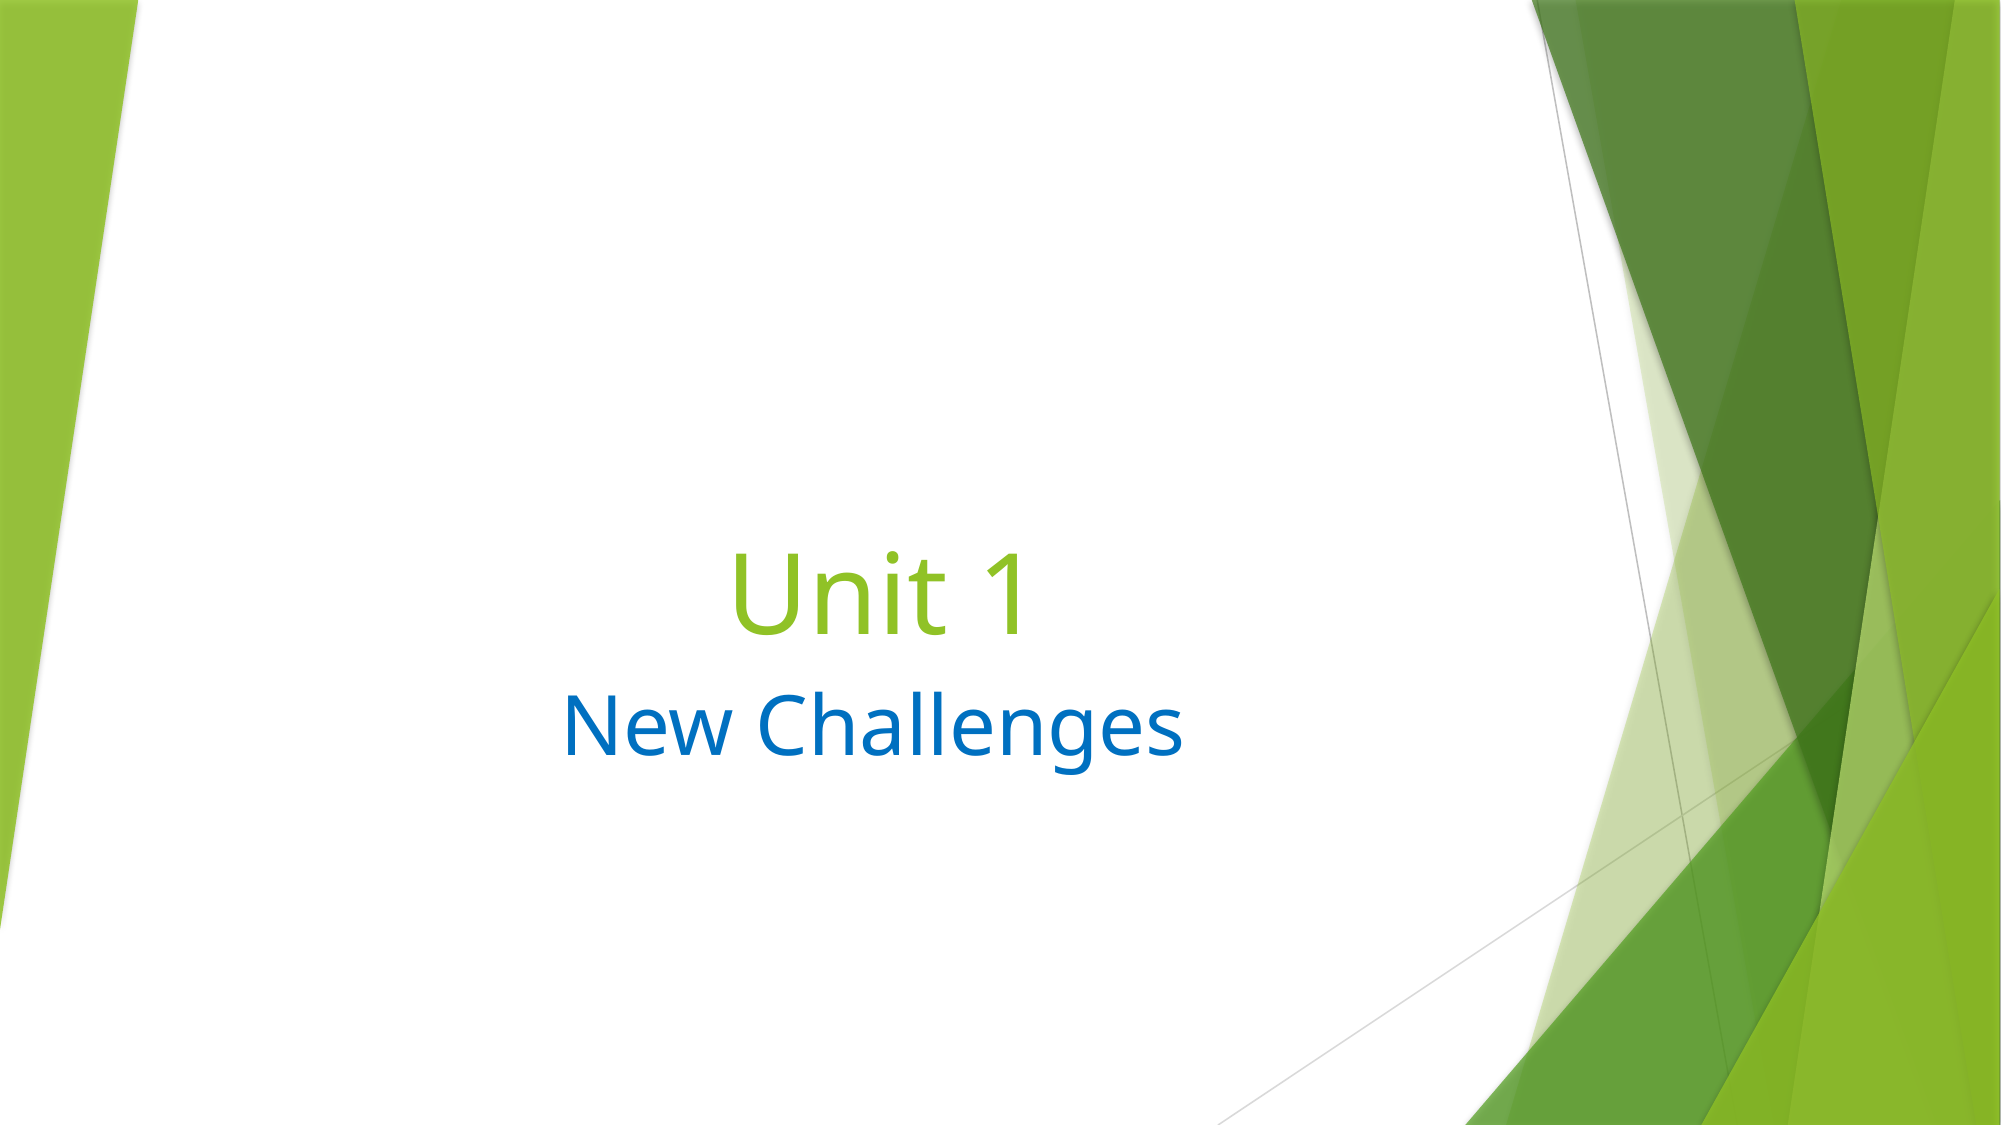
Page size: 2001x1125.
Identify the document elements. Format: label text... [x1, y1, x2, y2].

title Unit 1 [247, 394, 1522, 664]
subtitle New Challenges [247, 664, 1522, 810]
